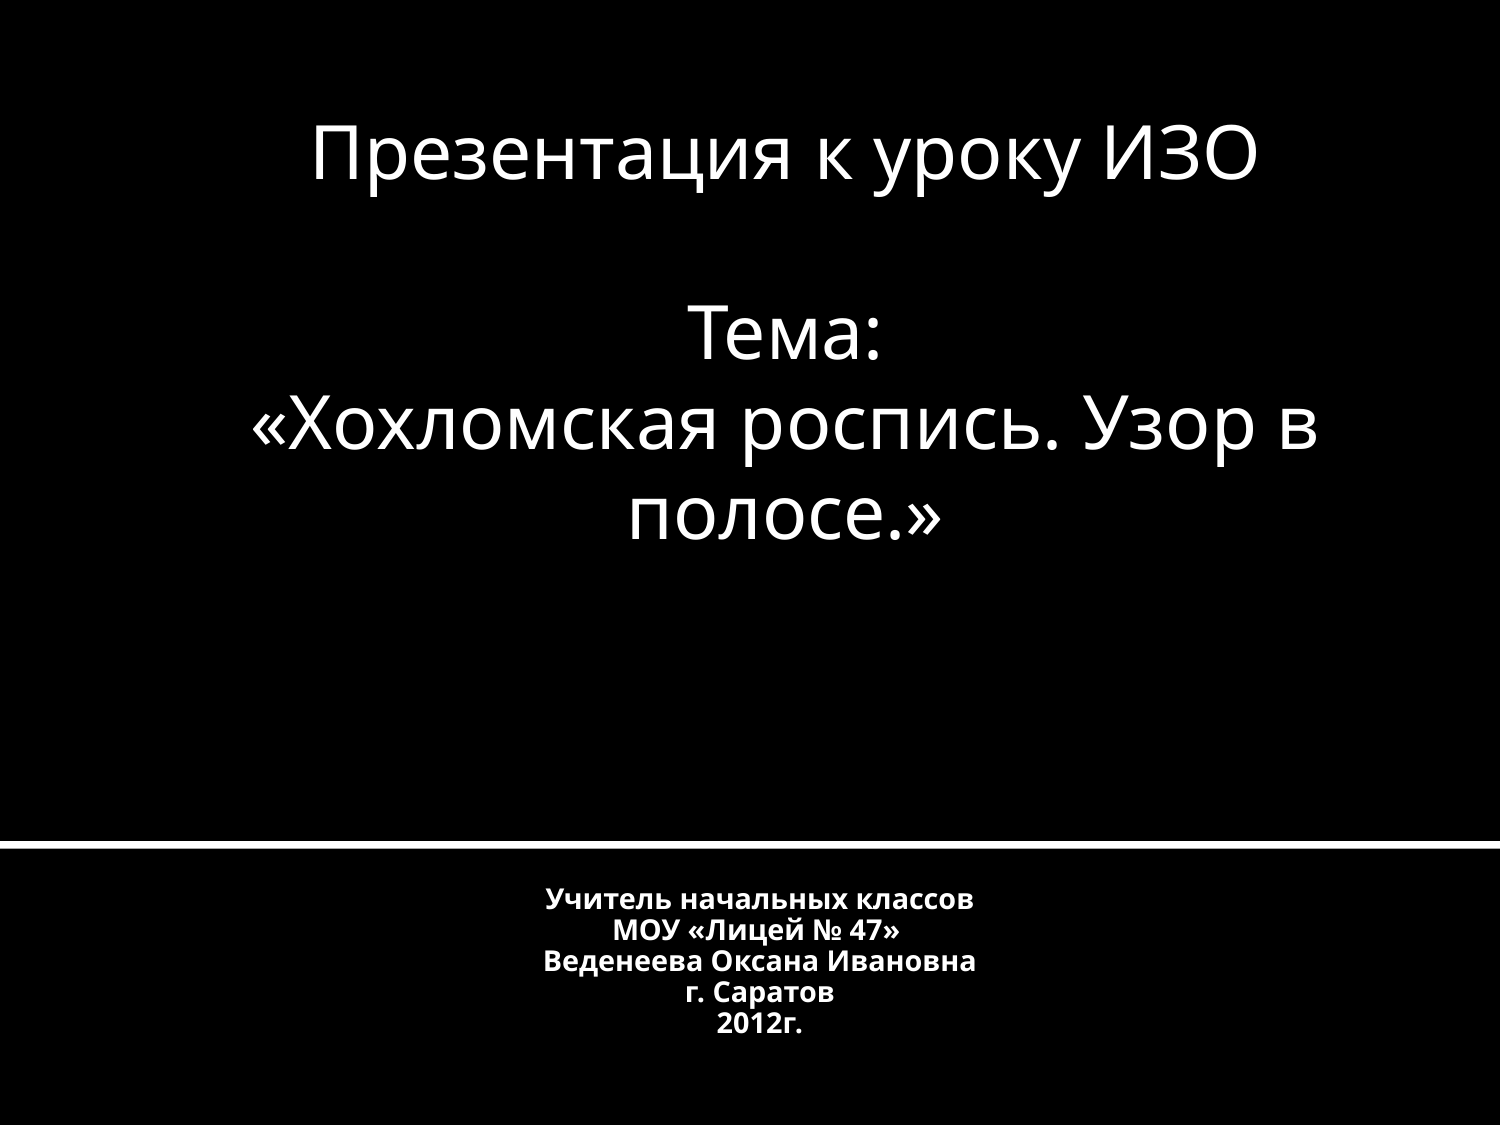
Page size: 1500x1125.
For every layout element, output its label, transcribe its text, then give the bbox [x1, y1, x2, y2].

subtitle Презентация к уроку ИЗО Тема: «Хохломская роспись. Узор в полосе.» [117, 398, 1443, 645]
title Учитель начальных классов МОУ «Лицей № 47» Веденеева Оксана Ивановна г. Саратов 2012г. [93, 850, 1419, 1125]
